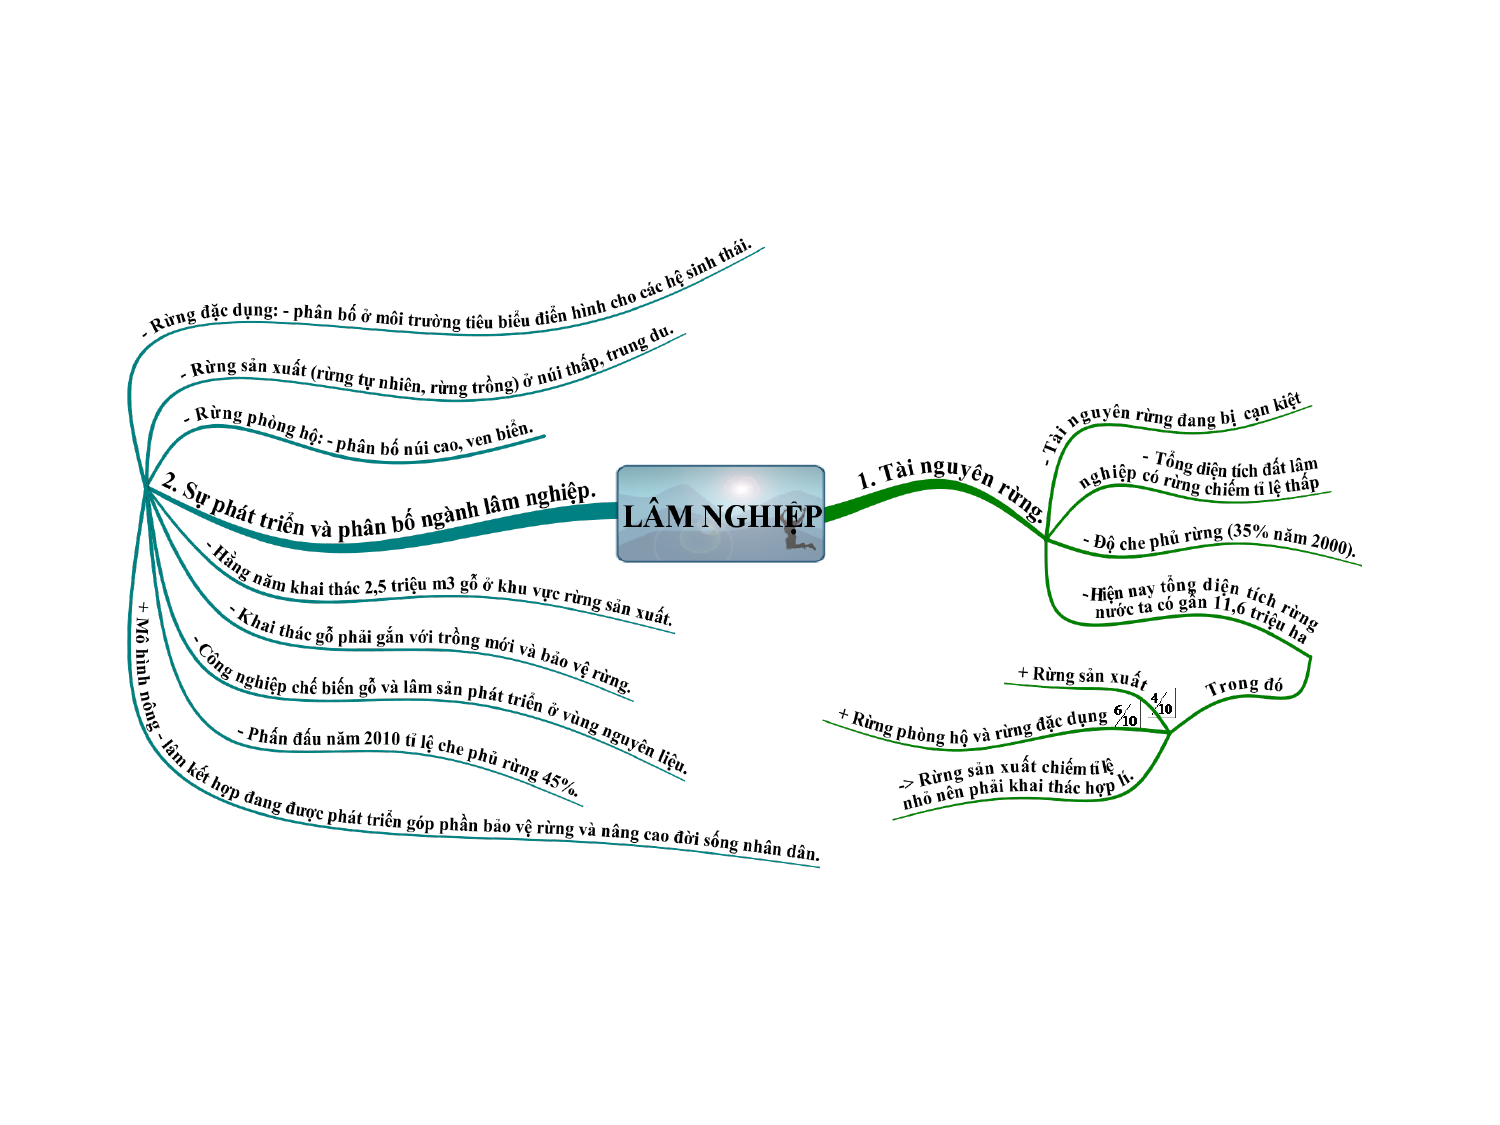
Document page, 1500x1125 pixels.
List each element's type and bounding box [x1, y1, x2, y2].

text_box [38, 0, 1450, 1115]
